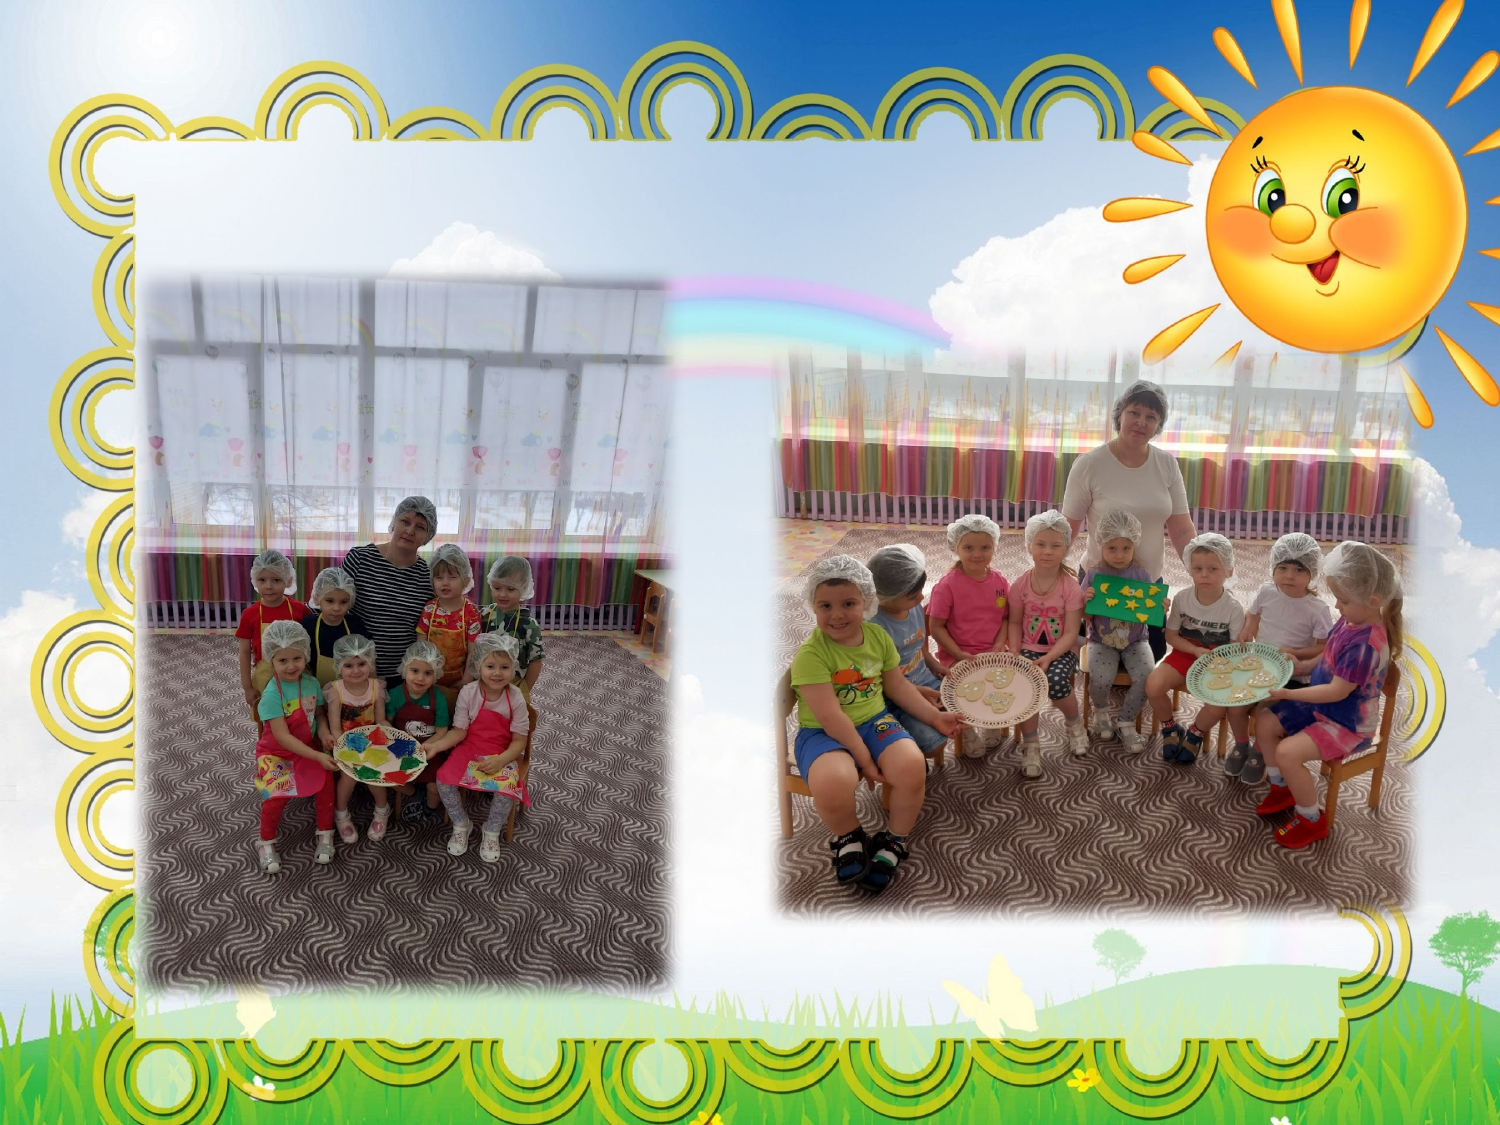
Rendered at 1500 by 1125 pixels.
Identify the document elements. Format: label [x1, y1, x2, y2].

picture [0, 0, 1500, 1125]
list [127, 262, 685, 1006]
list [762, 339, 1426, 928]
